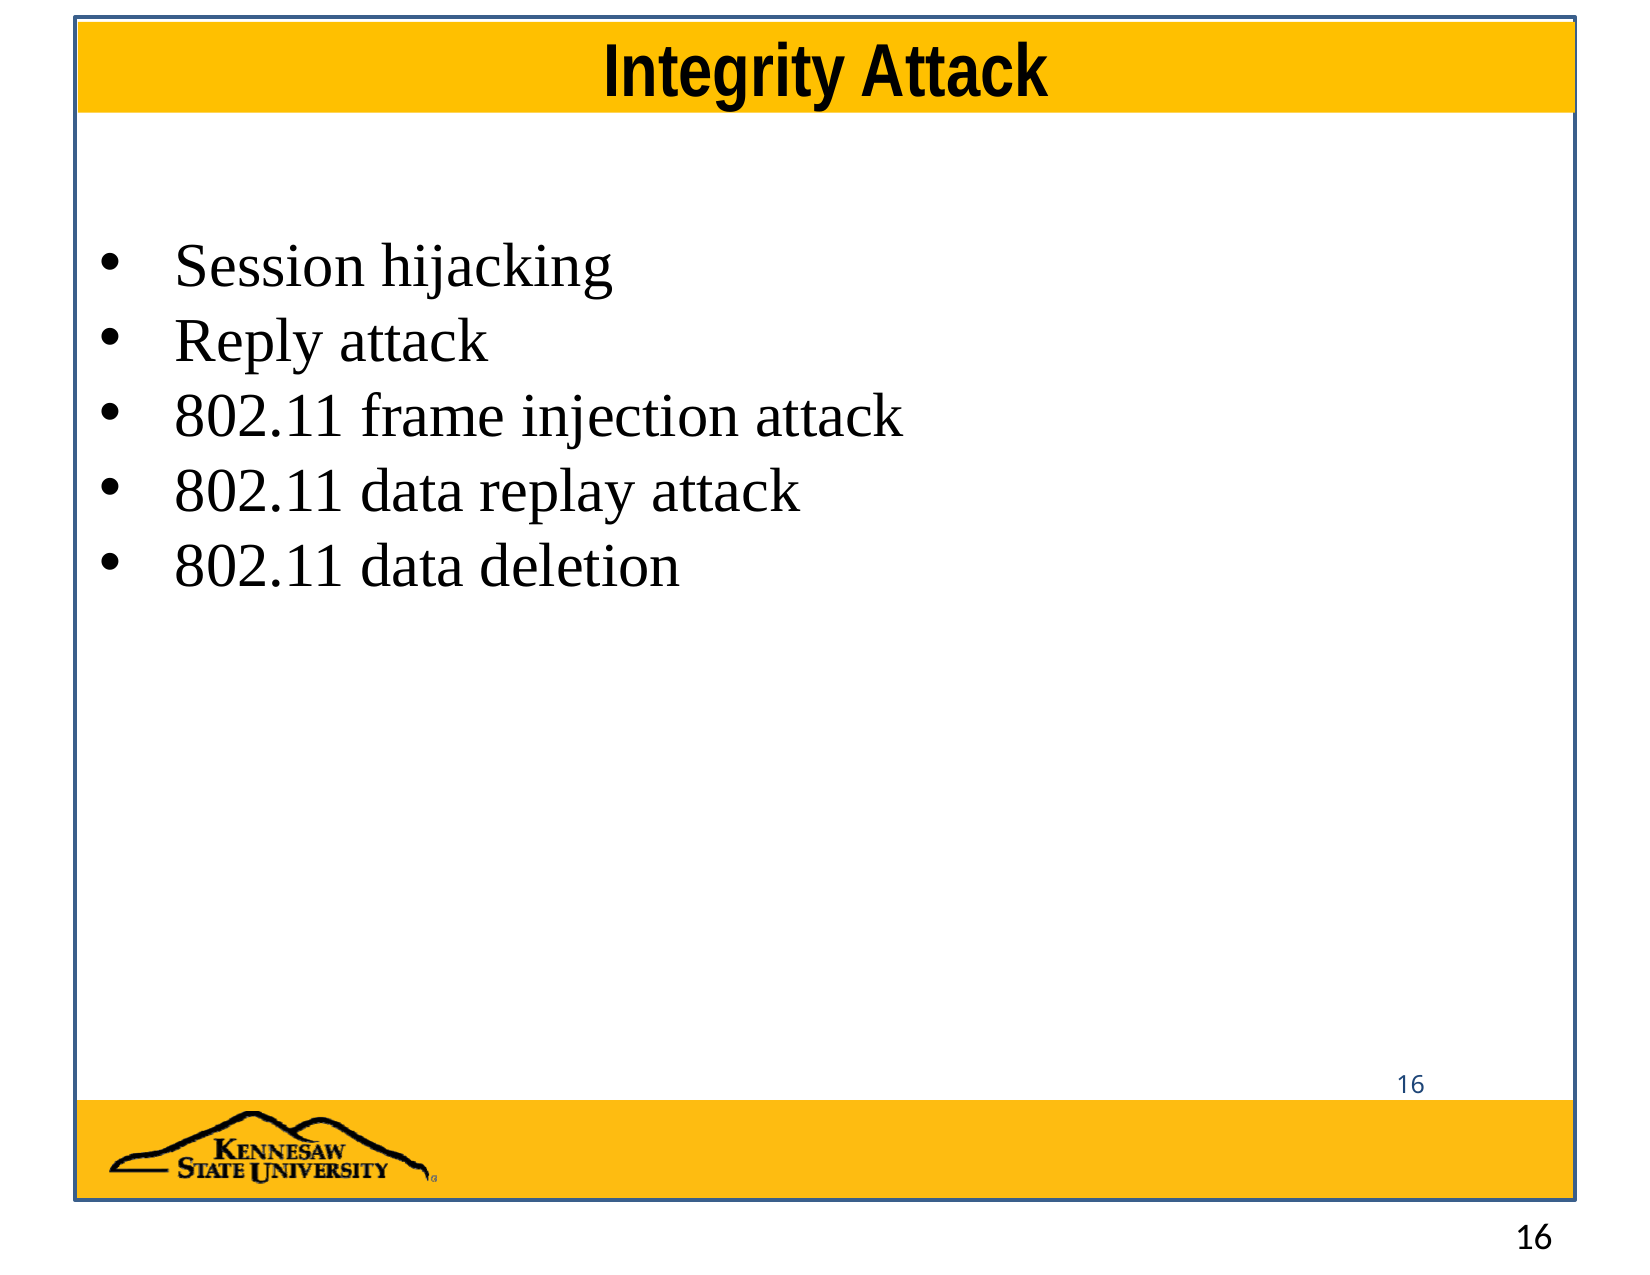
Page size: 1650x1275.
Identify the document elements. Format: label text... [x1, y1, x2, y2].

picture [108, 1111, 437, 1184]
list Session hijacking Reply attack 802.11 frame injection attack 802.11 data replay attack 802.11 data deletion [99, 223, 1550, 603]
slide_number 16 [1299, 1042, 1425, 1103]
title Integrity Attack [77, 21, 1575, 113]
